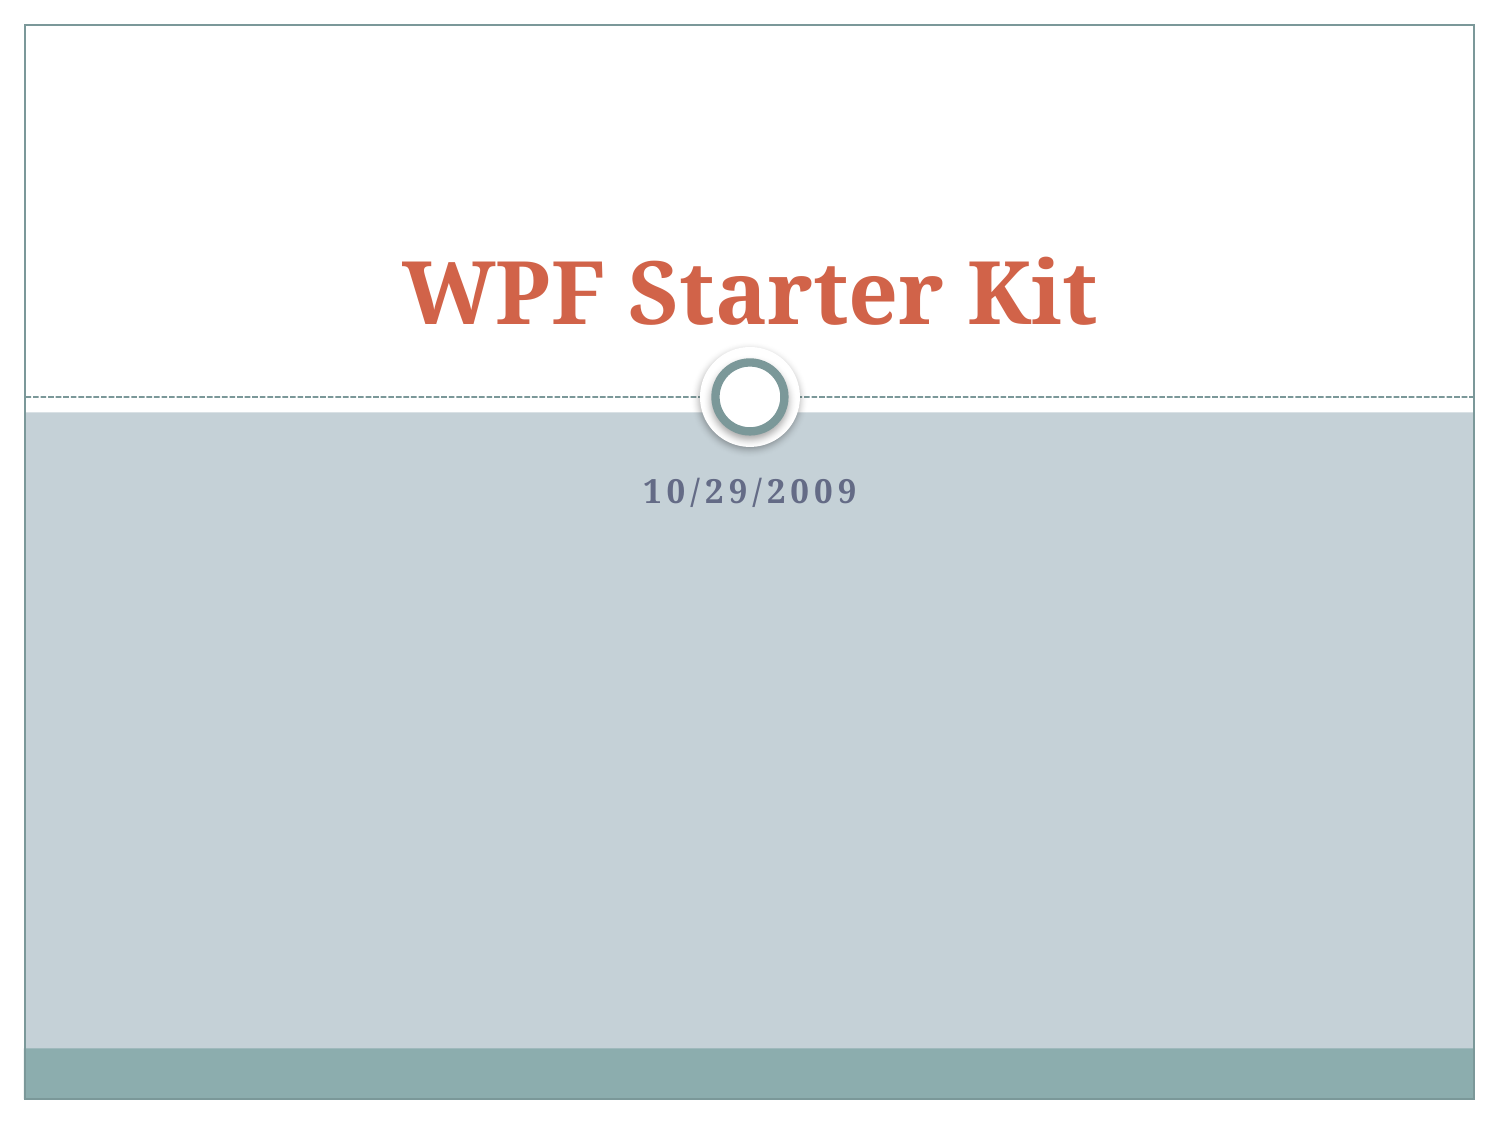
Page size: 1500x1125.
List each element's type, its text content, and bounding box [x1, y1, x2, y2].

subtitle 10/29/2009 [225, 462, 1275, 750]
title WPF Starter Kit [112, 62, 1388, 350]
